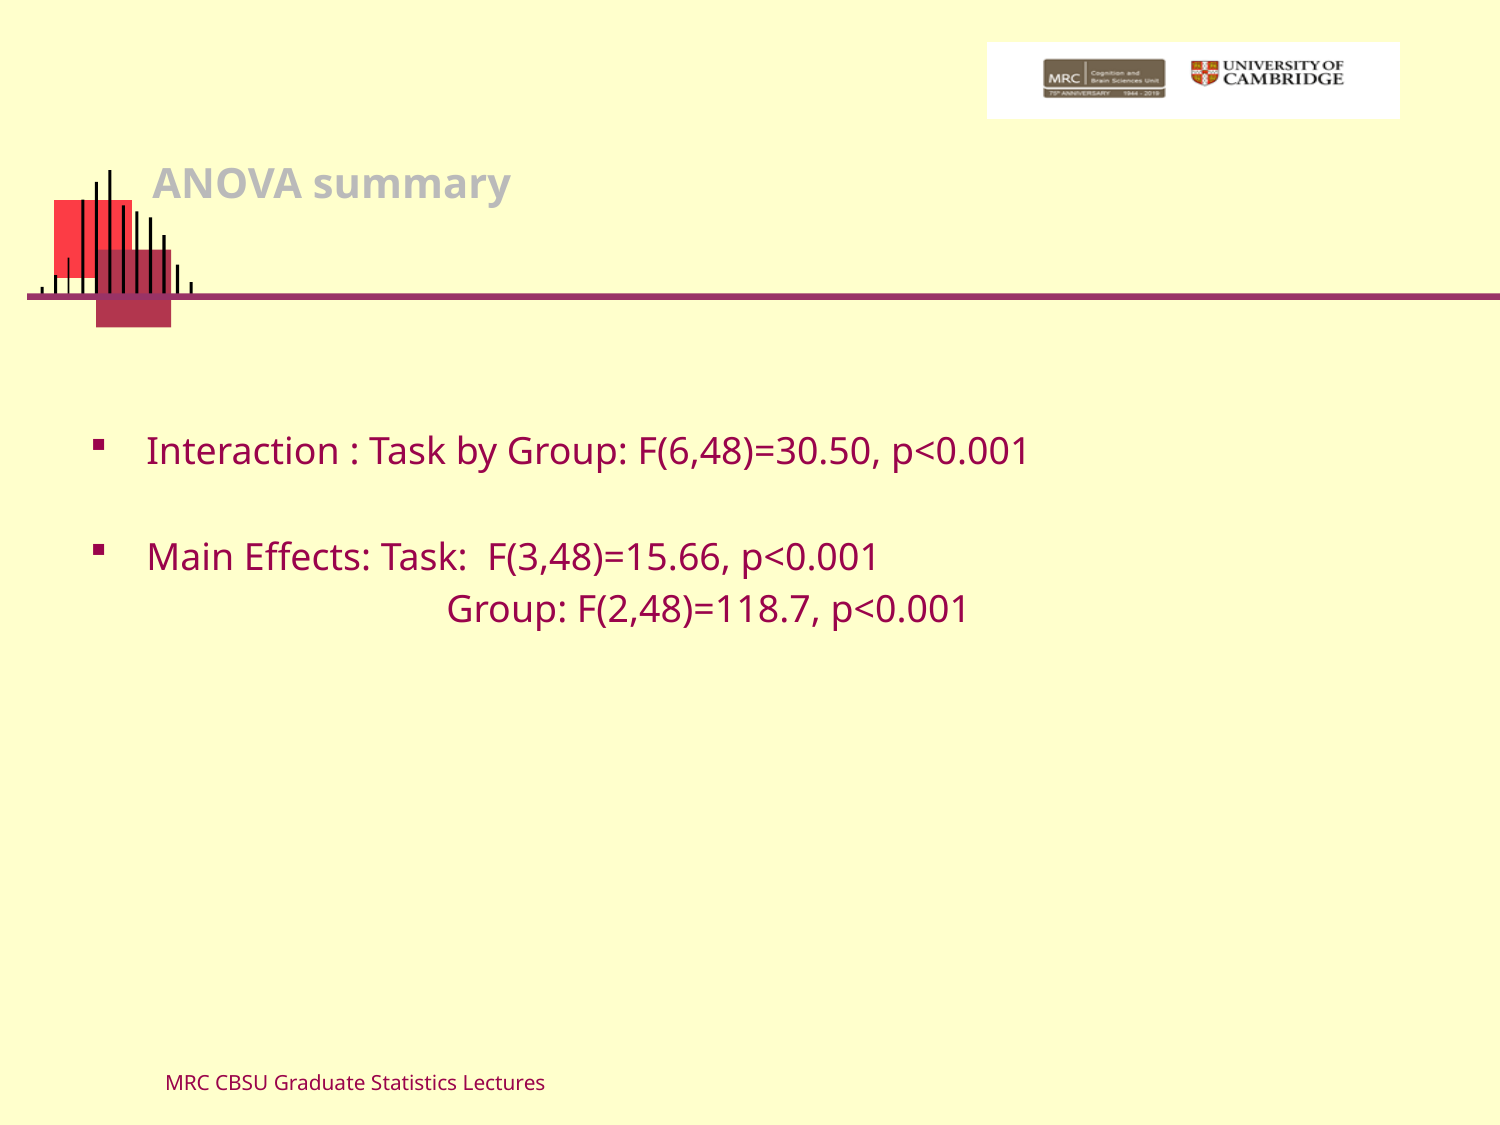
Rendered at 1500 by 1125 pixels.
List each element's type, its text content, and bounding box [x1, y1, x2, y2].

title ANOVA summary [137, 137, 988, 233]
footer MRC CBSU Graduate Statistics Lectures [149, 1062, 988, 1101]
picture [987, 42, 1400, 119]
list Interaction : Task by Group: F(6,48)=30.50, p<0.001 Main Effects: Task: F(3,48)=15.66, p<0.001 Group: F(2,48)=118.7, p<0.001 [75, 262, 1425, 1038]
